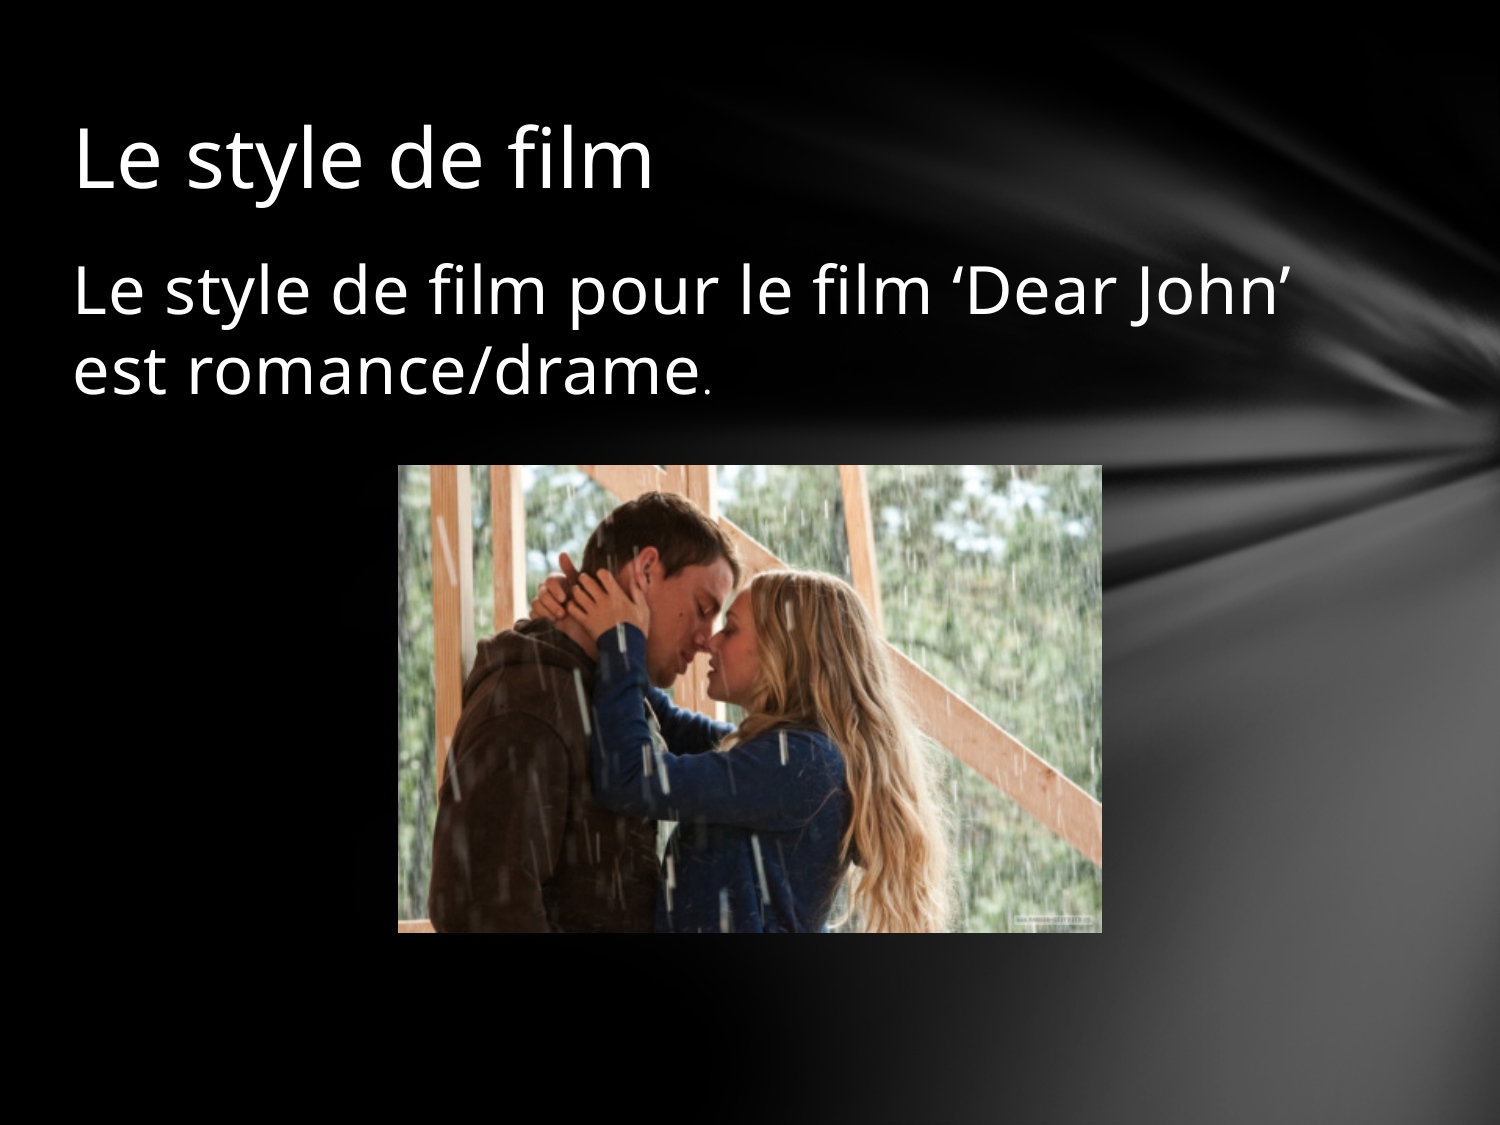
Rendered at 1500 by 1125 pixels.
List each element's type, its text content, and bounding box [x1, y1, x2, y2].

list Le style de film pour le film ‘Dear John’ est romance/drame. [57, 239, 1318, 1015]
picture [398, 465, 1102, 934]
title Le style de film [57, 37, 1318, 213]
